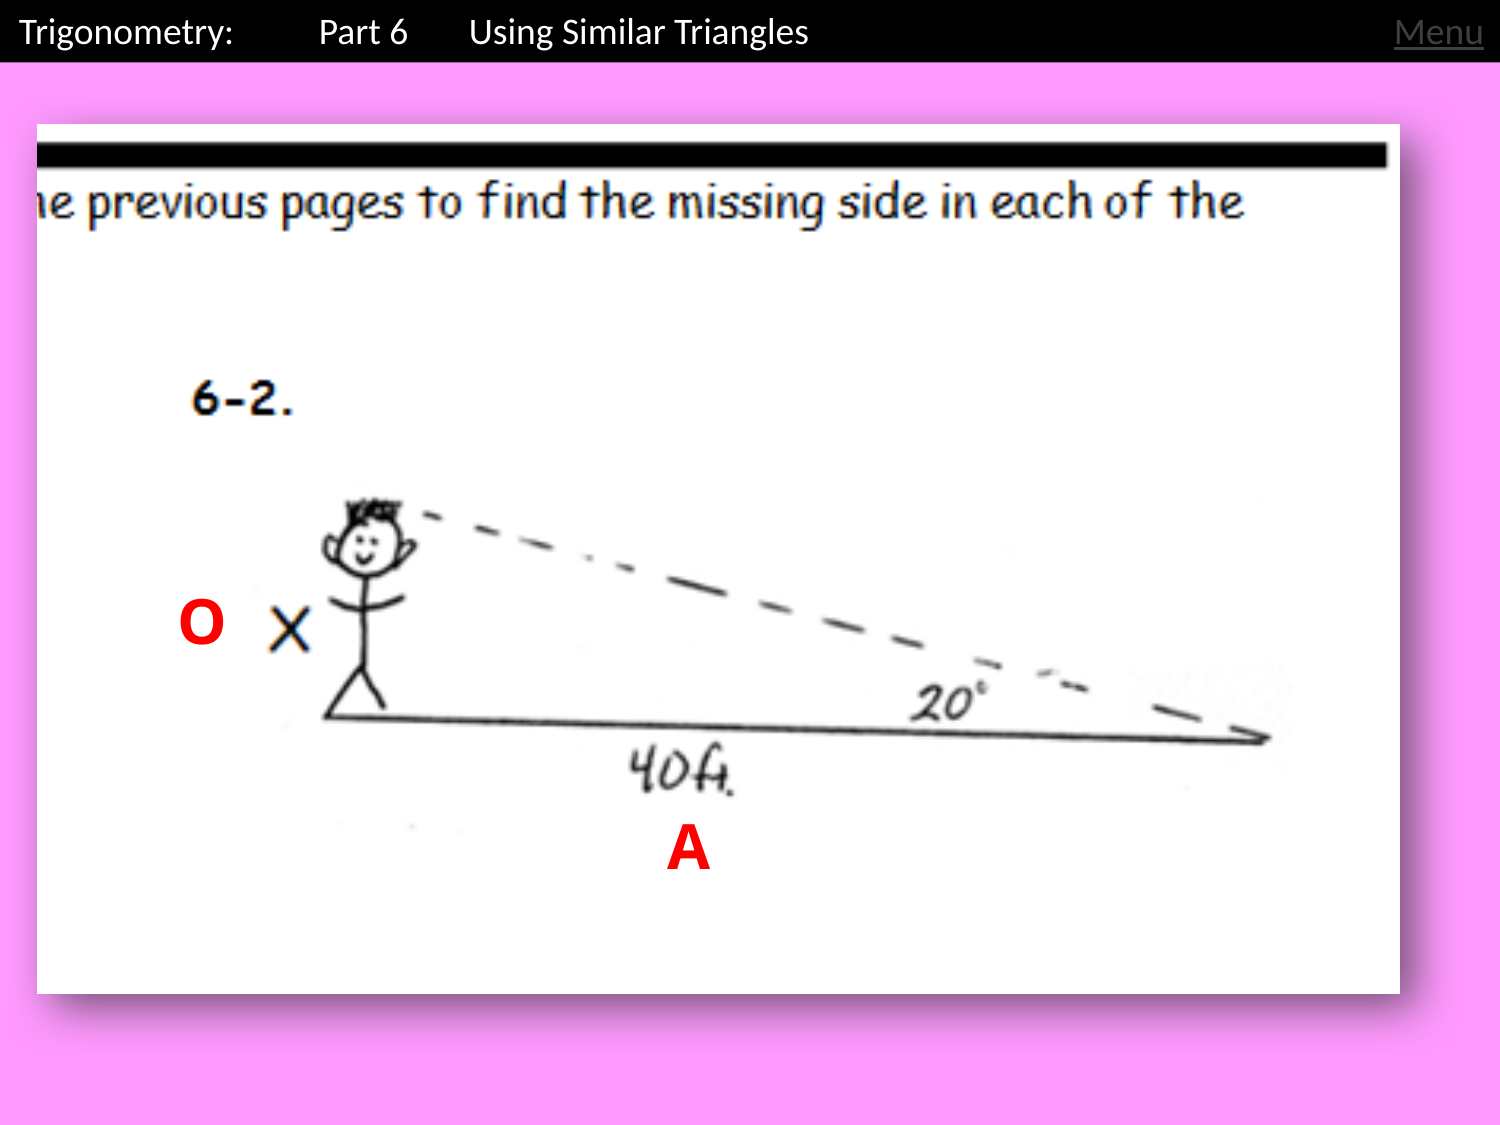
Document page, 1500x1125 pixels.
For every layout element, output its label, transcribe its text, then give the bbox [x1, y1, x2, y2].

text_box [0, 0, 1500, 64]
text_box Menu [1379, 0, 1500, 60]
text_box Trigonometry: Part 6 Using Similar Triangles [4, 0, 825, 60]
picture [37, 124, 1401, 994]
